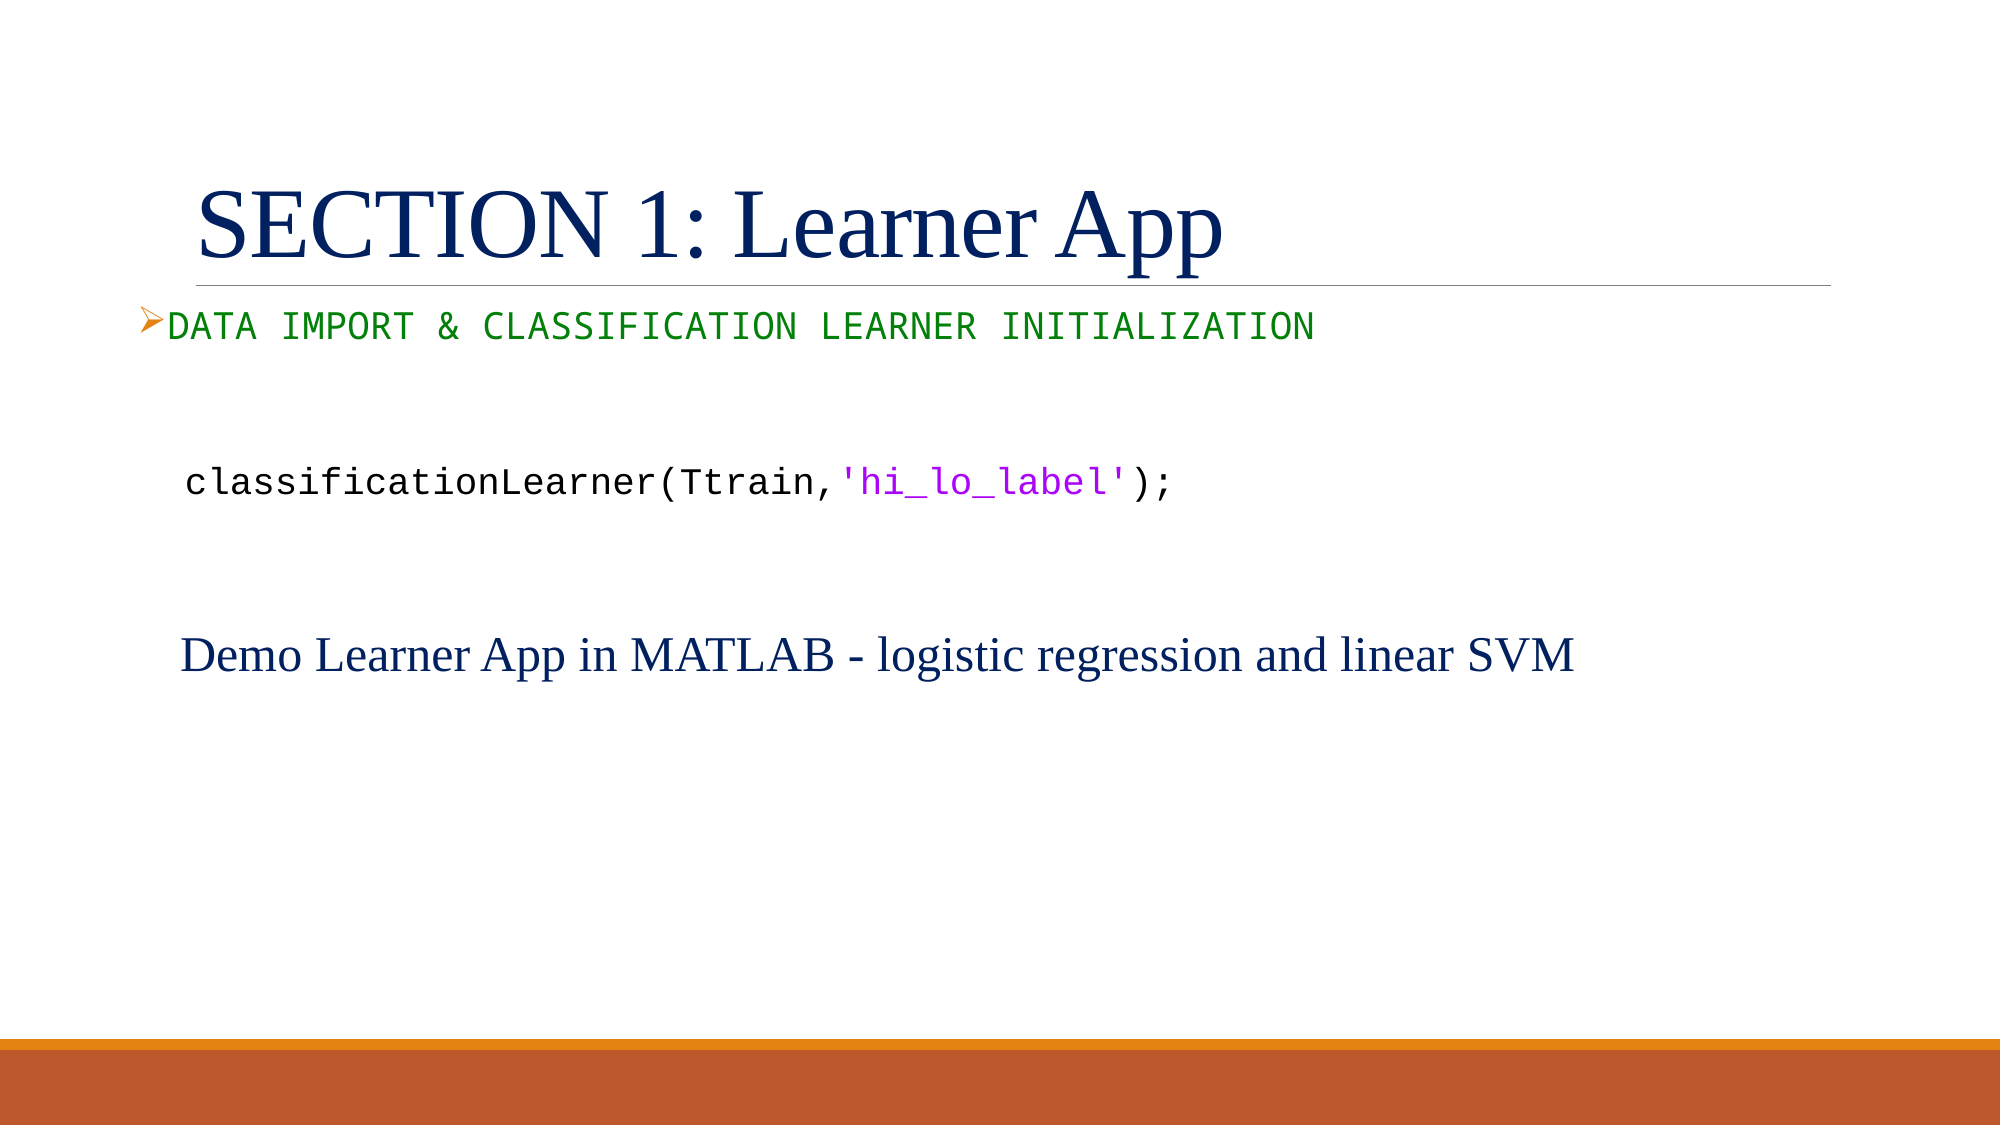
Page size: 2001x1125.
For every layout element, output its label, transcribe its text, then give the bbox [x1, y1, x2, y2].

title SECTION 1: Learner App [180, 47, 1830, 285]
text_box classificationLearner(Ttrain,'hi_lo_label'); [169, 449, 1248, 510]
text_box DATA IMPORT & CLASSIFICATION LEARNER INITIALIZATION [137, 299, 1863, 1046]
